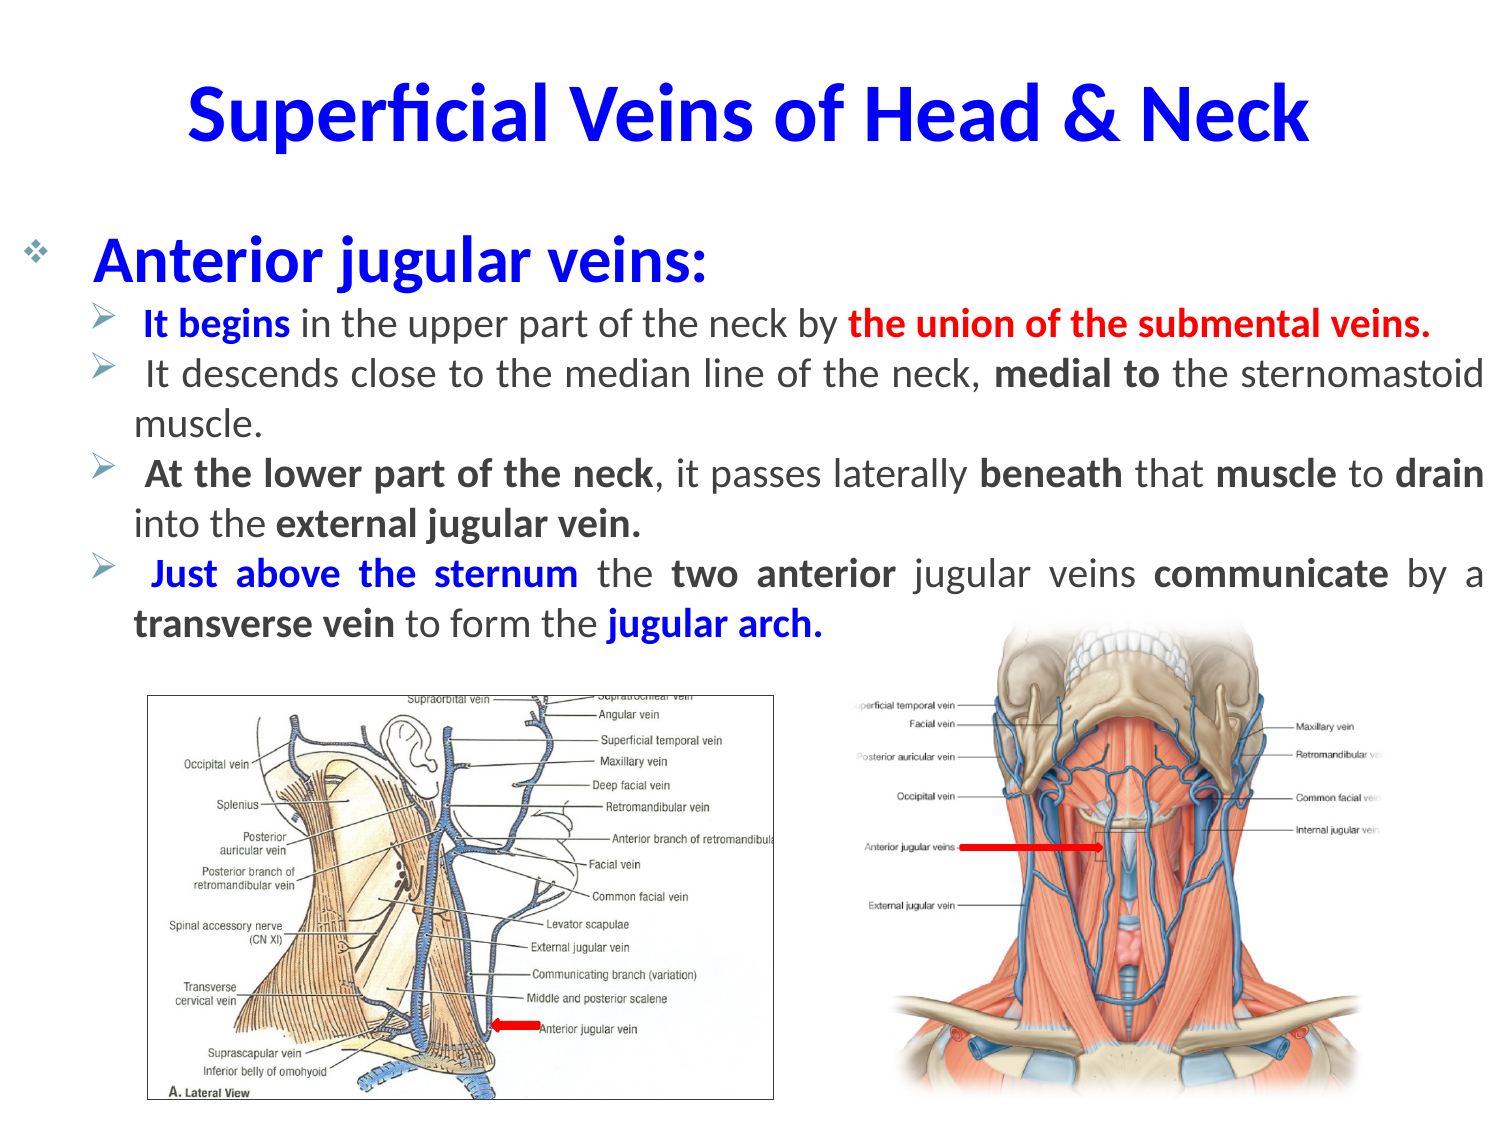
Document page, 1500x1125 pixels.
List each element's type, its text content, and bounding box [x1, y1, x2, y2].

picture [847, 612, 1388, 1101]
list Anterior jugular veins: It begins in the upper part of the neck by the union of the submental veins. It descends close to the median line of the neck, medial to the sternomastoid muscle. At the lower part of the neck, it passes laterally beneath that muscle to drain into the external jugular vein. Just above the sternum the two anterior jugular veins communicate by a transverse vein to form the jugular arch. [0, 208, 1500, 862]
title Superficial Veins of Head & Neck [0, 6, 1500, 208]
picture [147, 694, 774, 1101]
